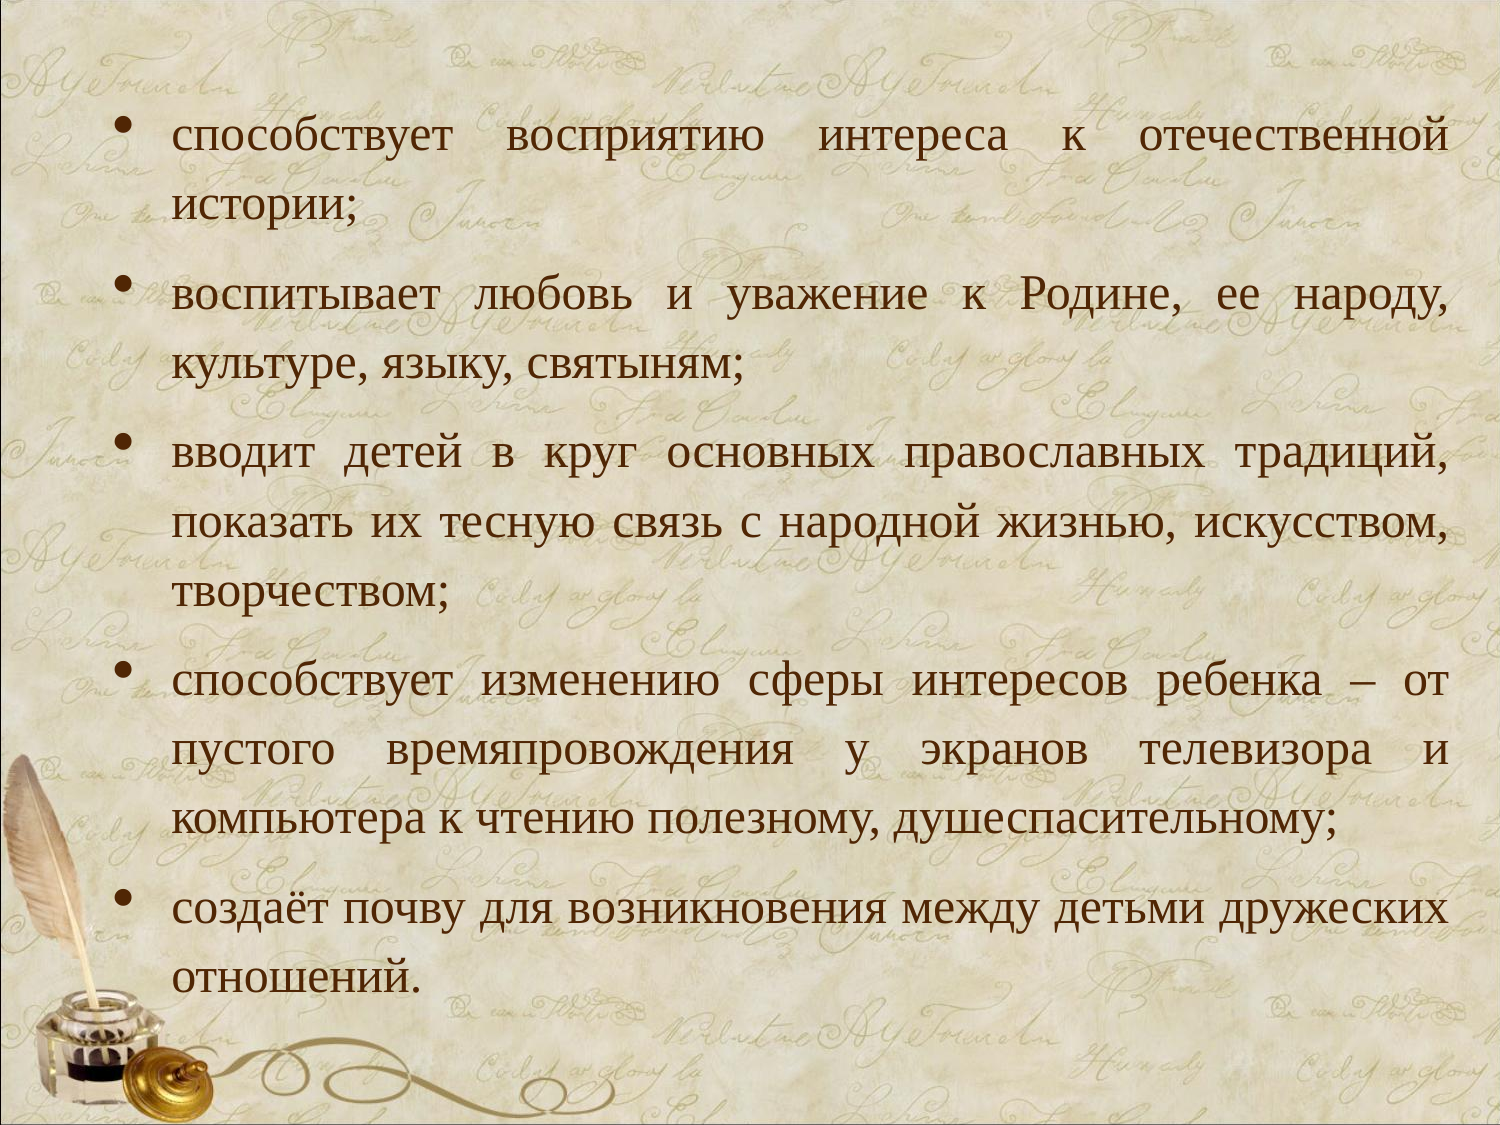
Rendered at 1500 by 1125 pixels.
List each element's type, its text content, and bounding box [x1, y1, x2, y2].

text_box способствует восприятию интереса к отечественной истории; воспитывает любовь и уважение к Родине, ее народу, культуре, языку, святыням; вводит детей в круг основных православных традиций, показать их тесную связь с народной жизнью, искусством, творчеством; способствует изменению сферы интересов ребенка – от пустого времяпровождения у экранов телевизора и компьютера к чтению полезному, душеспасительному; создаёт почву для возникновения между детьми дружеских отношений. [100, 84, 1465, 1010]
picture [0, 0, 1500, 1125]
